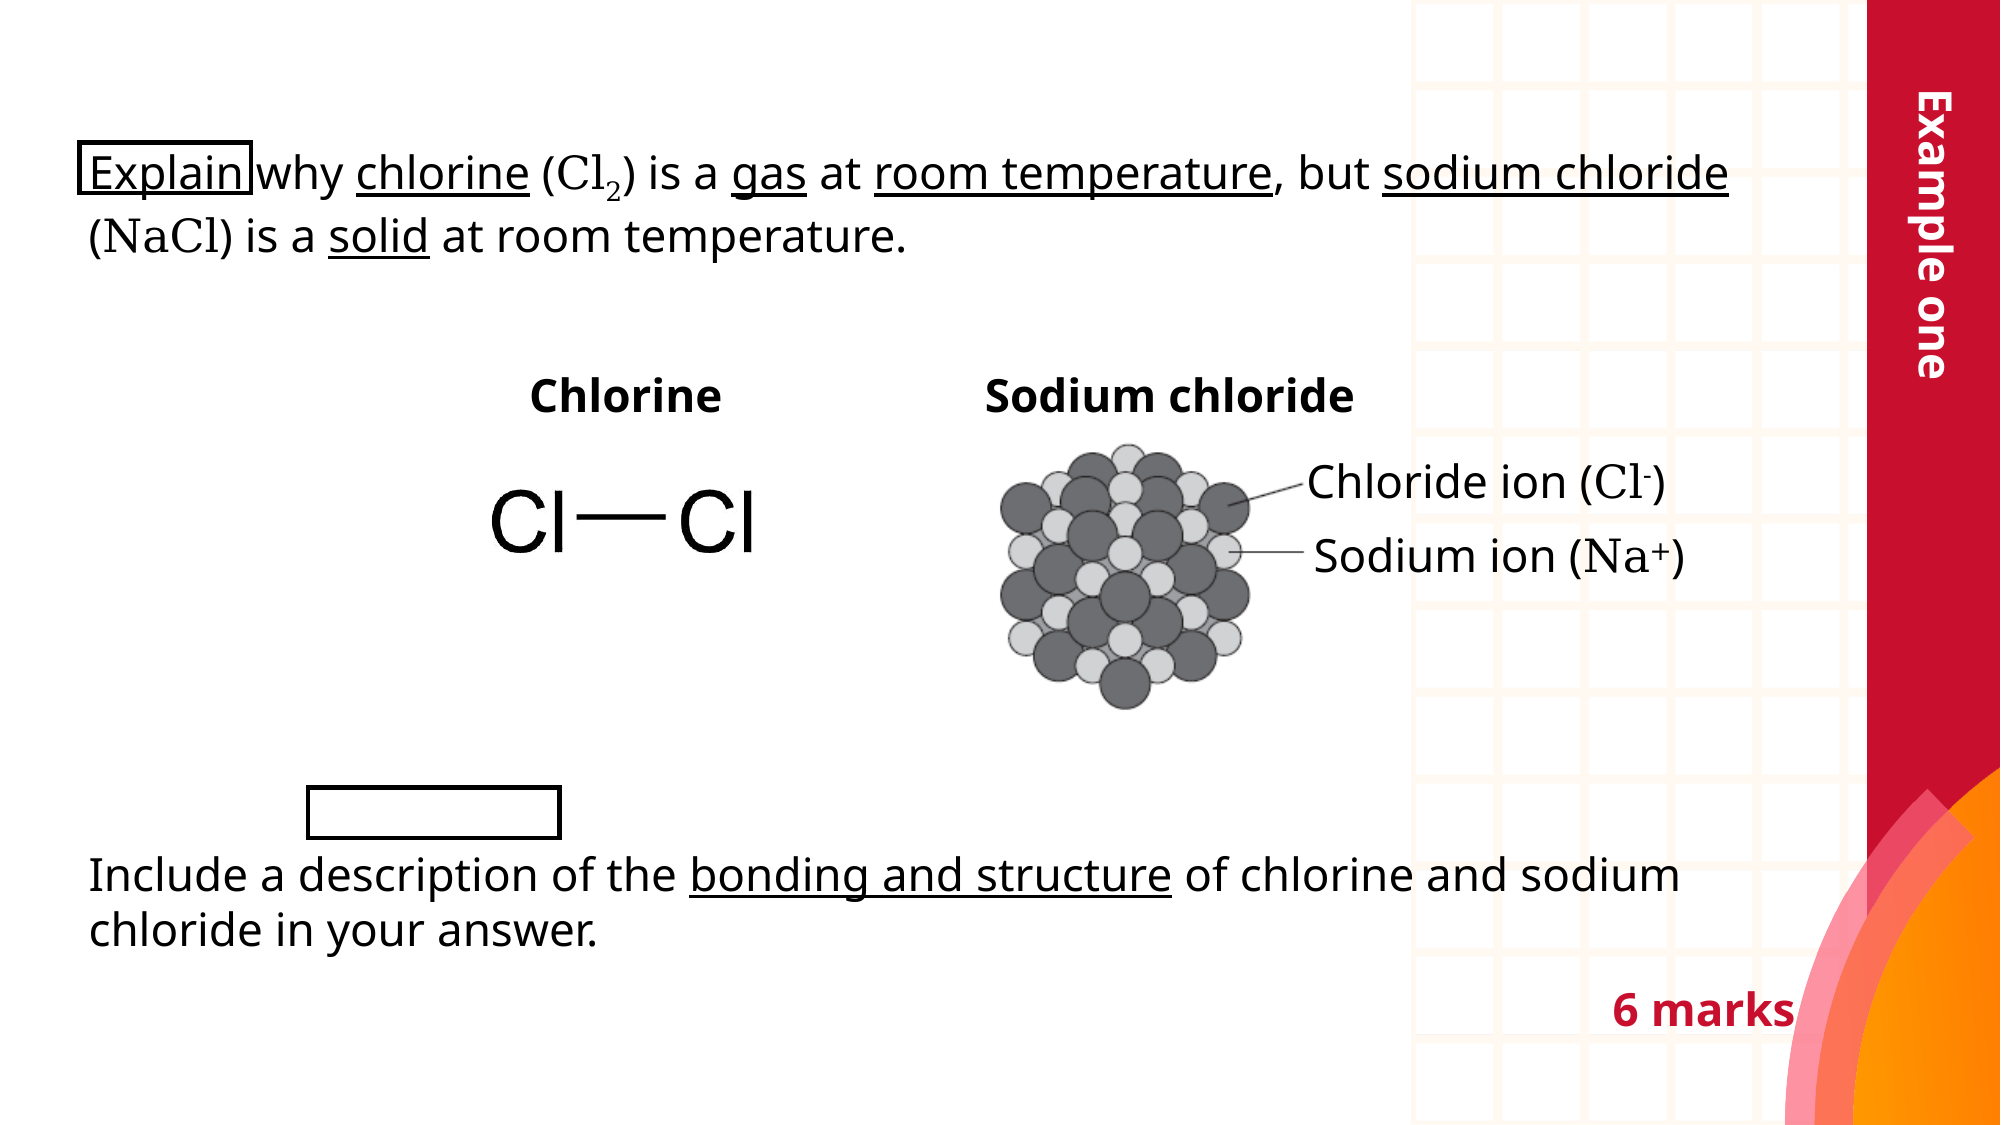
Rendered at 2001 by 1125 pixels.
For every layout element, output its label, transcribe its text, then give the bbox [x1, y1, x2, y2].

list Explain why chlorine (Cl2) is a gas at room temperature, but sodium chloride (NaCl) is a solid at room temperature. Chlorine Sodium chloride Include a description of the bonding and structure of chlorine and sodium chloride in your answer. 6 marks [88, 144, 1796, 1043]
text_box [78, 141, 252, 194]
picture [952, 426, 1312, 743]
text_box [307, 787, 561, 839]
picture [1411, 0, 2000, 1125]
text_box Sodium ion (Na+) [1312, 519, 1758, 590]
text_box Example one [1867, 88, 2000, 765]
picture [481, 471, 763, 558]
text_box Chloride ion (Cl-) [1312, 445, 1751, 516]
